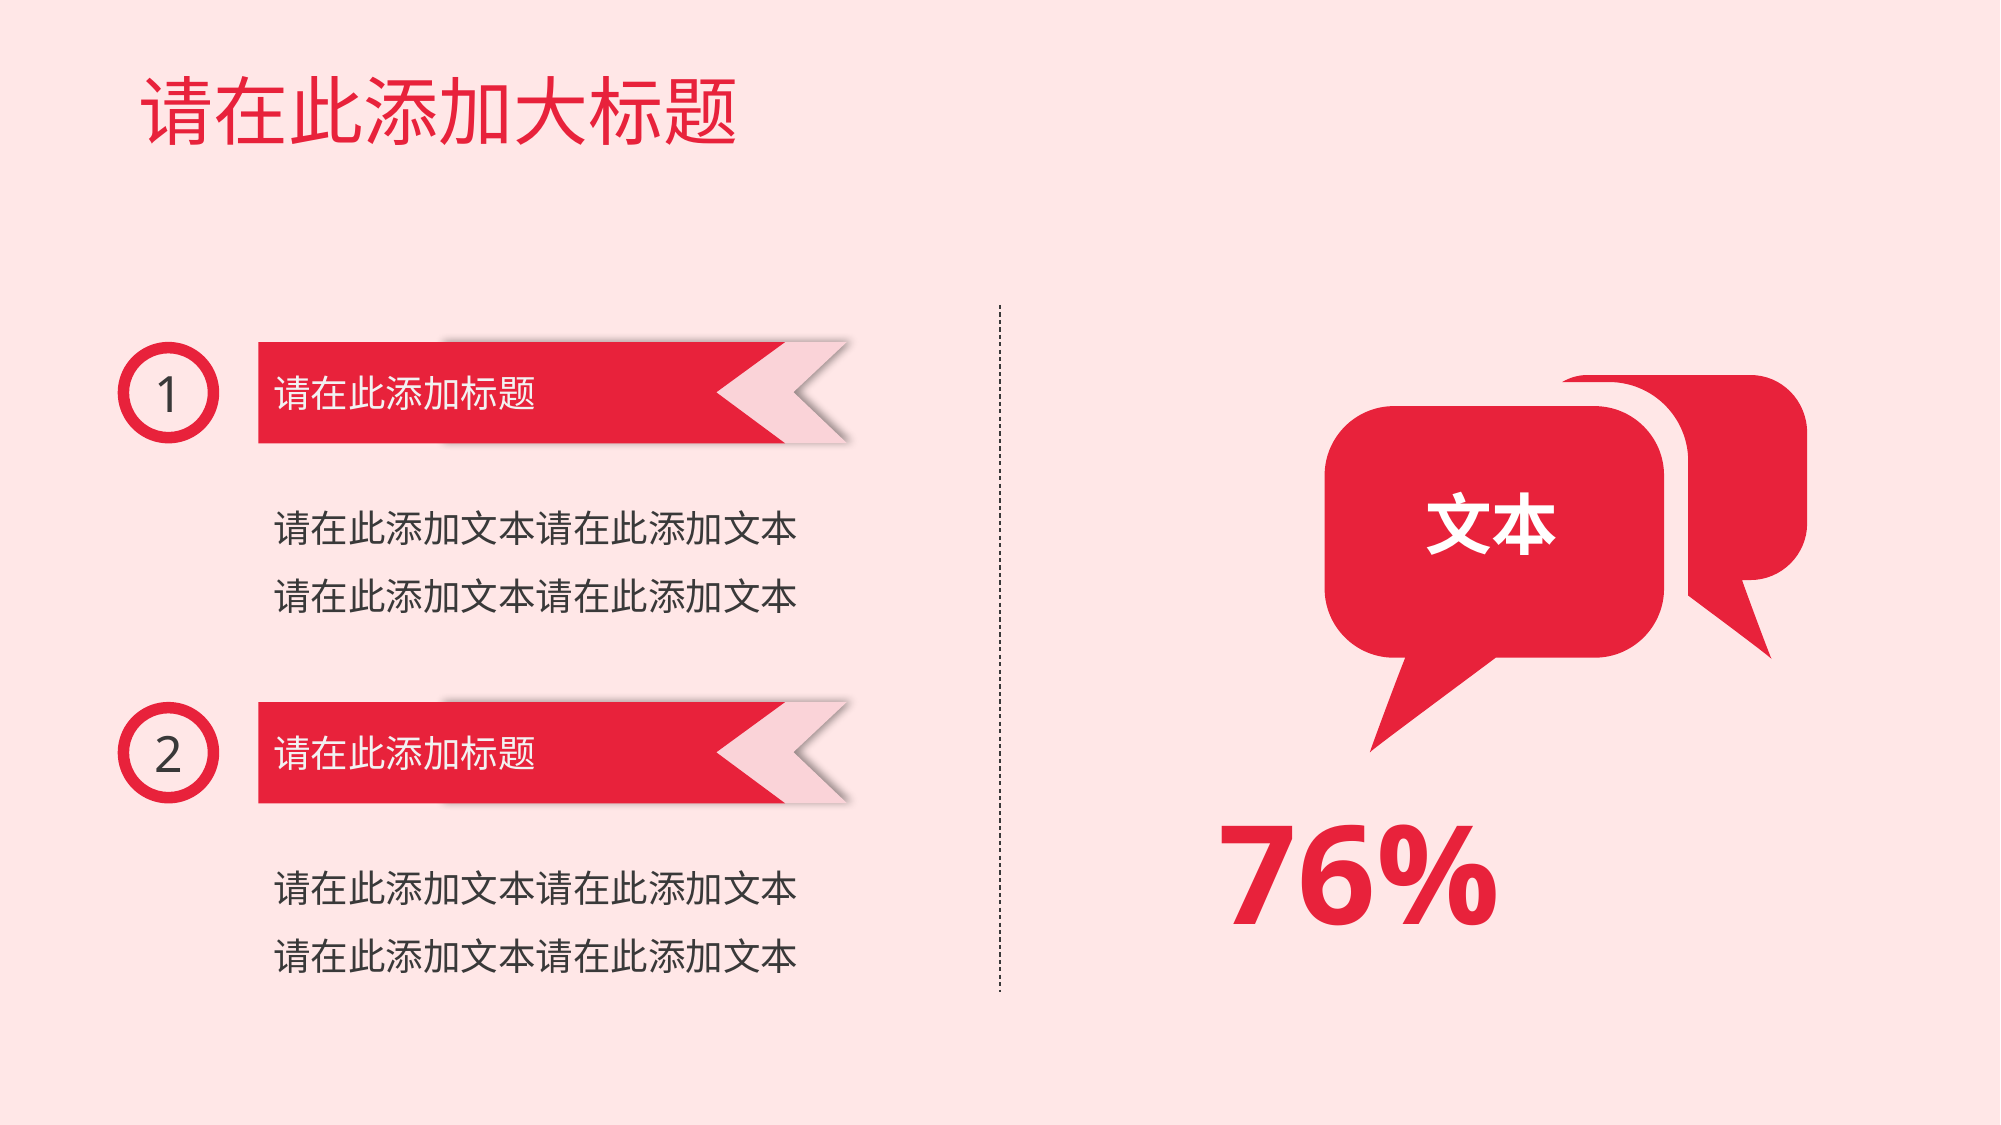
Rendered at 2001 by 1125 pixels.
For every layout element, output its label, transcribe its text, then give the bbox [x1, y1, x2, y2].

text_box 文本 [1324, 475, 1660, 571]
text_box 请在此添加标题 [258, 702, 786, 804]
text_box [1324, 406, 1665, 753]
text_box 请在此添加文本请在此添加文本请在此添加文本请在此添加文本 [258, 835, 822, 986]
text_box 76% [1152, 780, 1566, 960]
title 请在此添加大标题 [123, 45, 1552, 185]
text_box [1562, 375, 1808, 660]
text_box 请在此添加文本请在此添加文本请在此添加文本请在此添加文本 [258, 475, 822, 626]
text_box 请在此添加标题 [258, 342, 786, 444]
text_box 1 [116, 340, 221, 445]
text_box [437, 341, 847, 444]
text_box [437, 701, 847, 804]
text_box 2 [116, 700, 221, 805]
